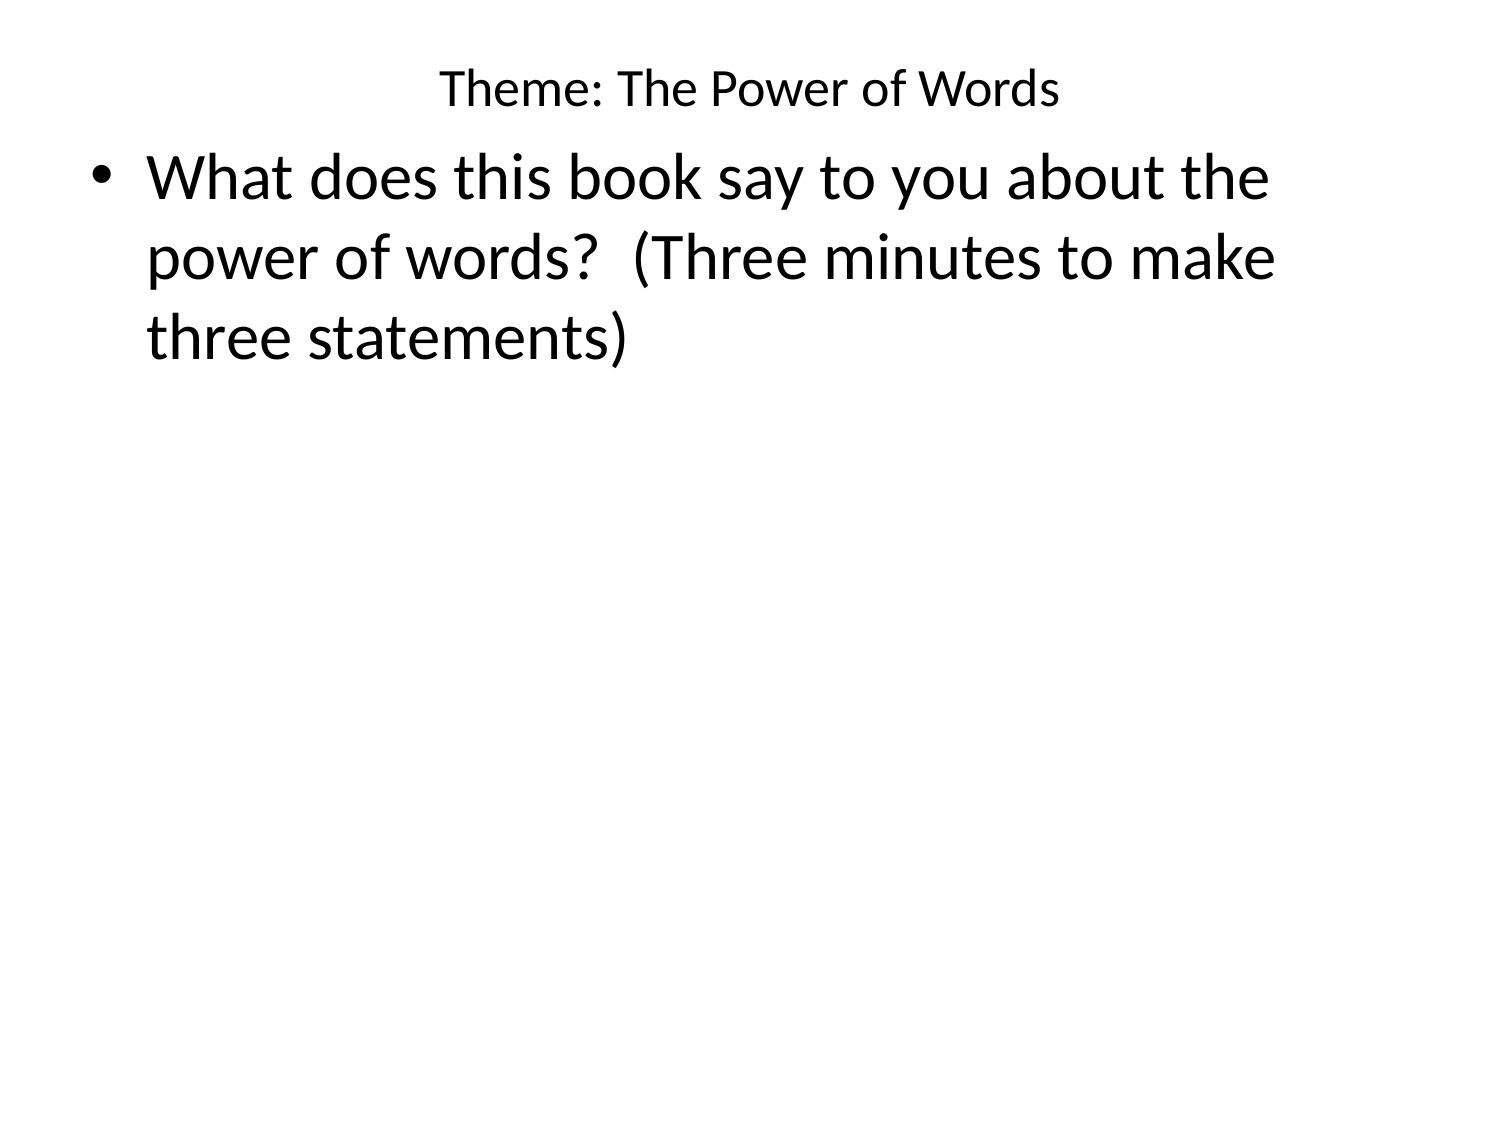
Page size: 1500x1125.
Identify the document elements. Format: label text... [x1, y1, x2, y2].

title Theme: The Power of Words [75, 45, 1425, 125]
list What does this book say to you about the power of words? (Three minutes to make three statements) [75, 125, 1425, 1005]
